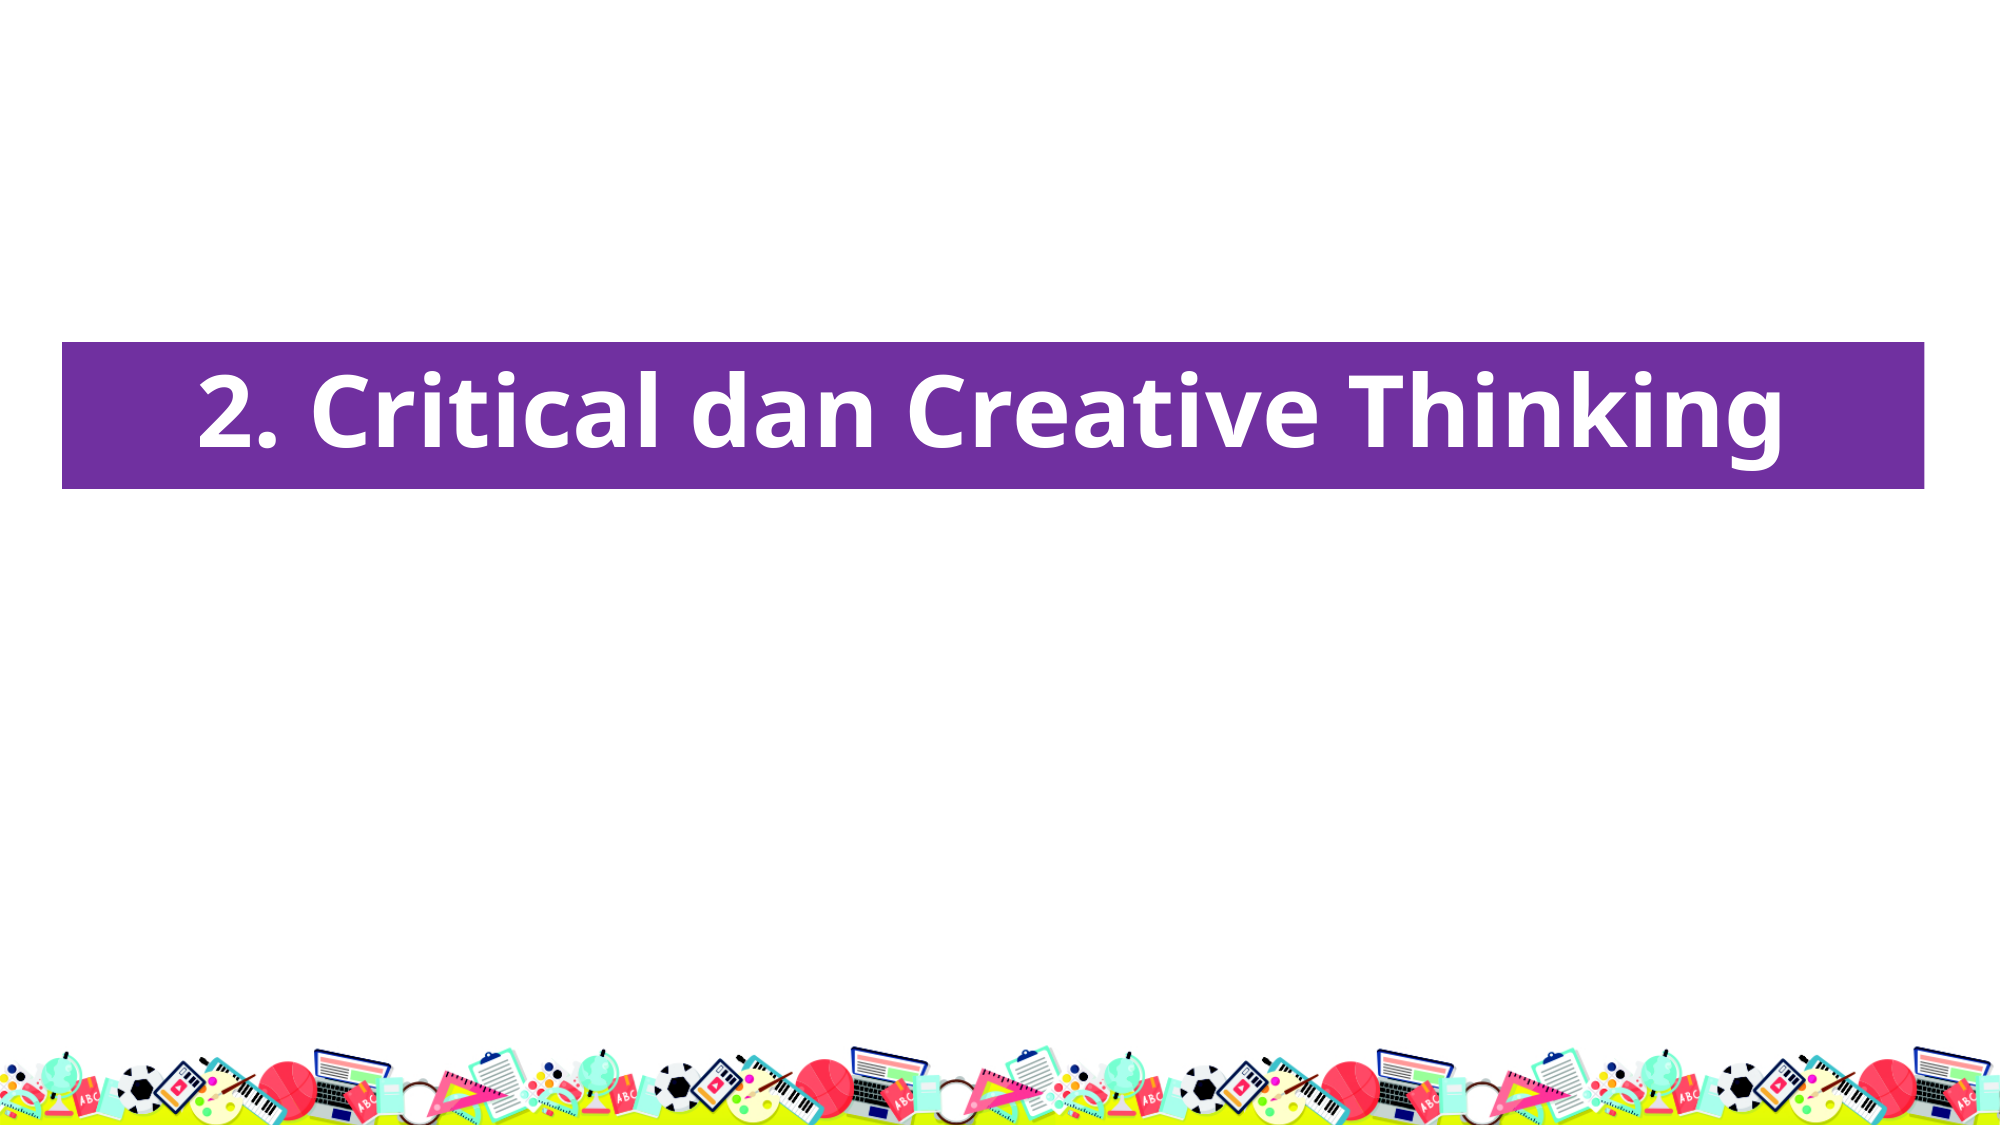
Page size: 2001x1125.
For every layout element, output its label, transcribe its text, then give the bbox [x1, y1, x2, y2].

picture [0, 0, 2000, 1125]
title 2. Critical dan Creative Thinking [62, 342, 1925, 489]
